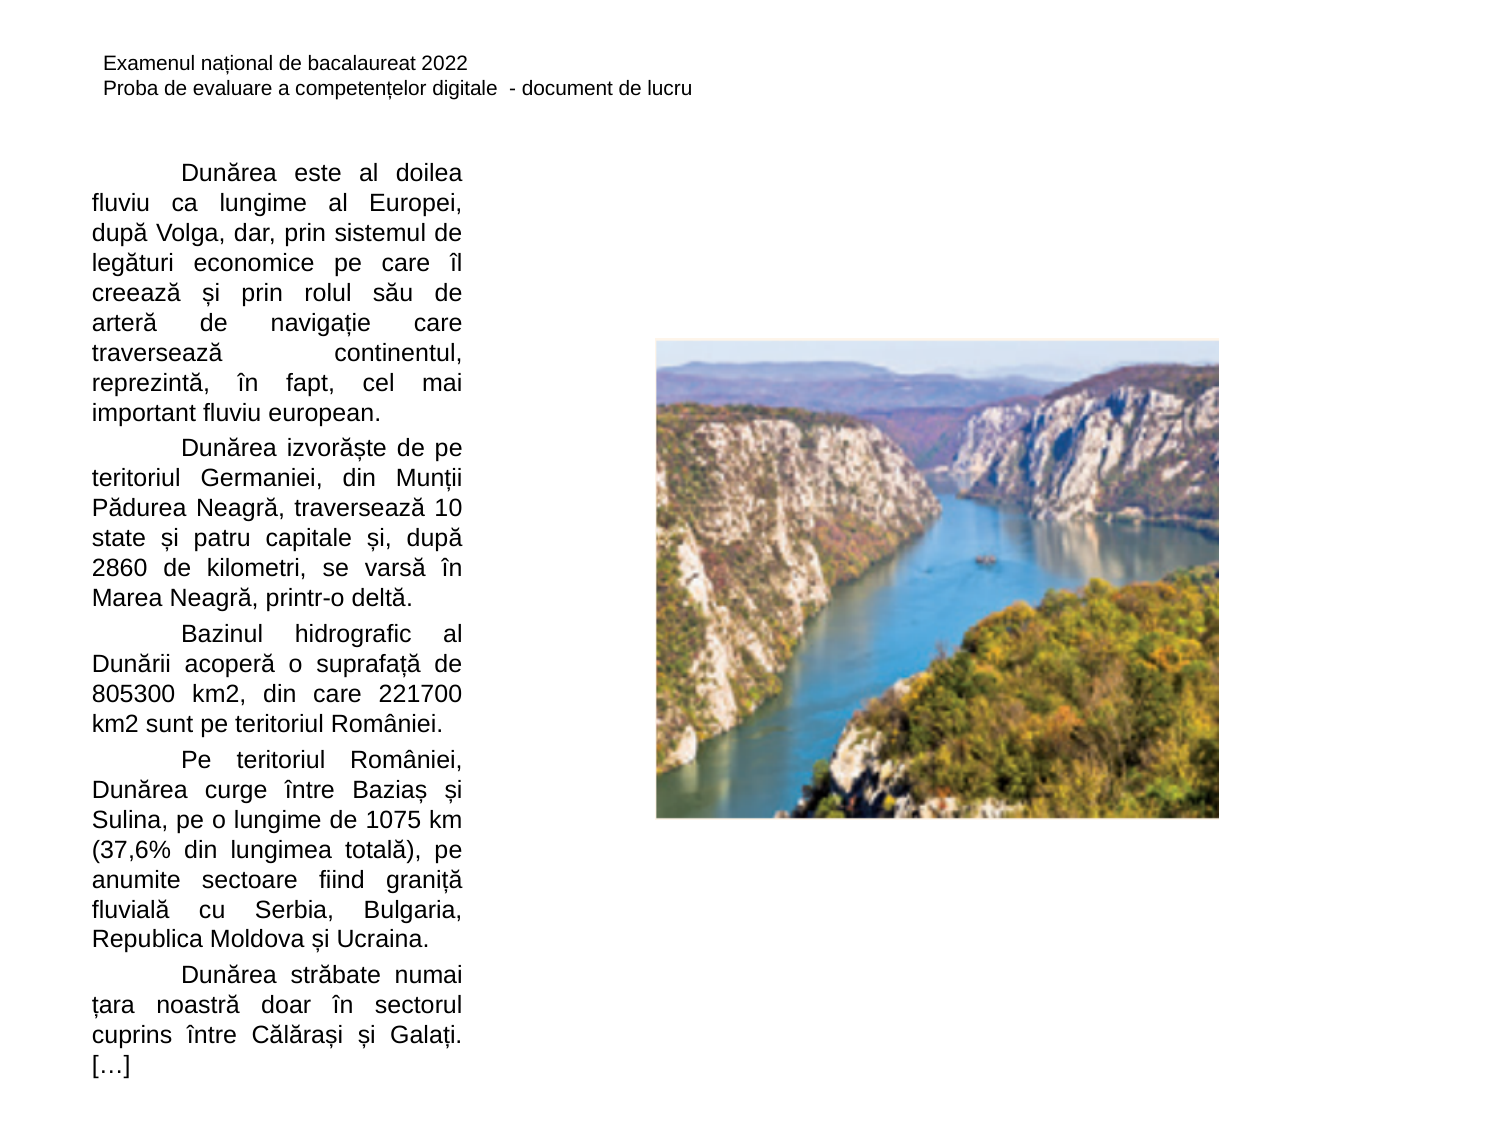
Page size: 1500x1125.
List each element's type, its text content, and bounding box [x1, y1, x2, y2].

text_box Examenul național de bacalaureat 2022 Proba de evaluare a competențelor digitale - document de lucru [88, 42, 1459, 108]
list Dunărea este al doilea fluviu ca lungime al Europei, după Volga, dar, prin sistemul de legături economice pe care îl creează și prin rolul său de arteră de navigație care traversează continentul, reprezintă, în fapt, cel mai important fluviu european. Dunărea izvorăște de pe teritoriul Germaniei, din Munții Pădurea Neagră, traversează 10 state și patru capitale și, după 2860 de kilometri, se varsă în Marea Neagră, printr-o deltă. Bazinul hidrografic al Dunării acoperă o suprafață de 805300 km2, din care 221700 km2 sunt pe teritoriul României. Pe teritoriul României, Dunărea curge între Baziaș și Sulina, pe o lungime de 1075 km (37,6% din lungimea totală), pe anumite sectoare fiind graniță fluvială cu Serbia, Bulgaria, Republica Moldova și Ucraina. Dunărea străbate numai țara noastră doar în sectorul cuprins între Călărași și Galați.[…] [76, 148, 479, 1083]
picture [655, 337, 1220, 821]
